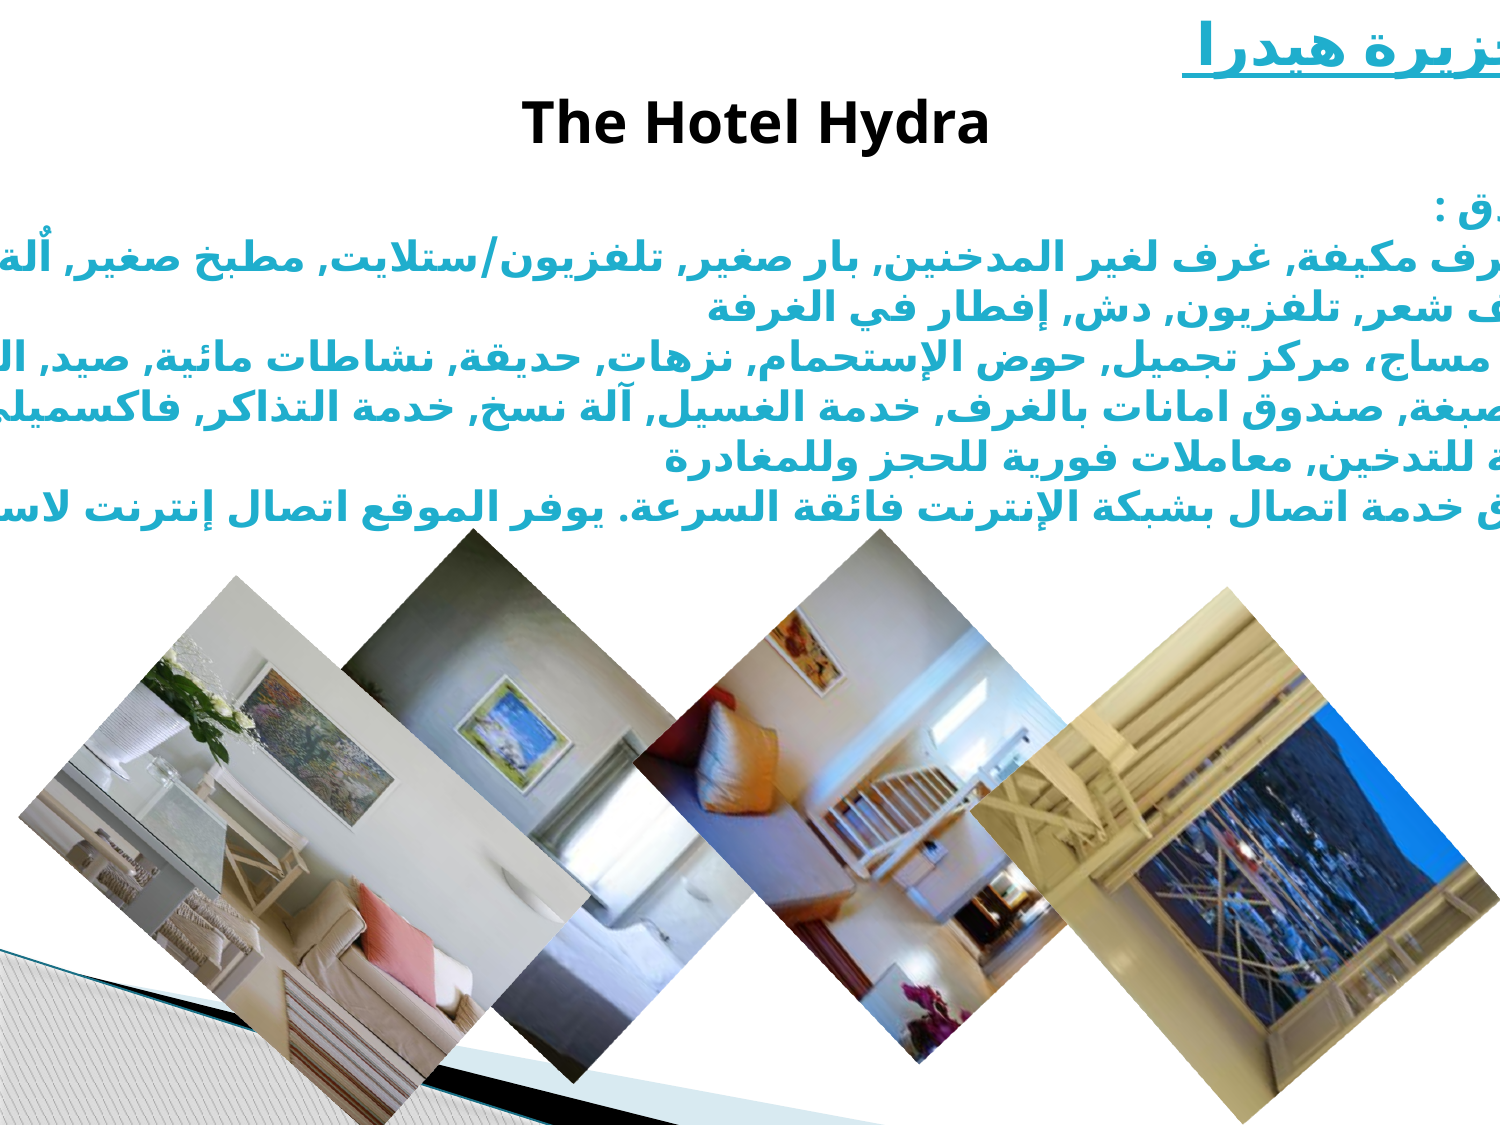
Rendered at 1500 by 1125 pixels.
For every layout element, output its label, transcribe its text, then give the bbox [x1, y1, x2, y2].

text_box جزيرة هيدرا [1166, 0, 1500, 85]
text_box The Hotel Hydra [76, 78, 1436, 163]
text_box يتوفر في الفندق : خدمة الغرف, غرف مكيفة, غرف لغير المدخنين, بار صغير, تلفزيون/ستلايت, مطبخ صغير, اٌلة لصنع الشاي والقهوة, مجفف شعر, تلفزيون, دش, إفطار في الغرفة مكتب للجولات, مساج، مركز تجميل, حوض الإستحمام, نزهات, حديقة, نشاطات مائية, صيد, التنزه, تدليك مركز أعمال, مصبغة, صندوق امانات بالغرف, خدمة الغسيل, آلة نسخ, خدمة التذاكر, فاكسميلي, حفظ الأمتعة, منطقة مخصصة للتدخين, معاملات فورية للحجز وللمغادرة يوفر هذا الفندق خدمة اتصال بشبكة الإنترنت فائقة السرعة. يوفر الموقع اتصال إنترنت لاسلكي. [0, 172, 1500, 583]
picture [19, 529, 1500, 1125]
